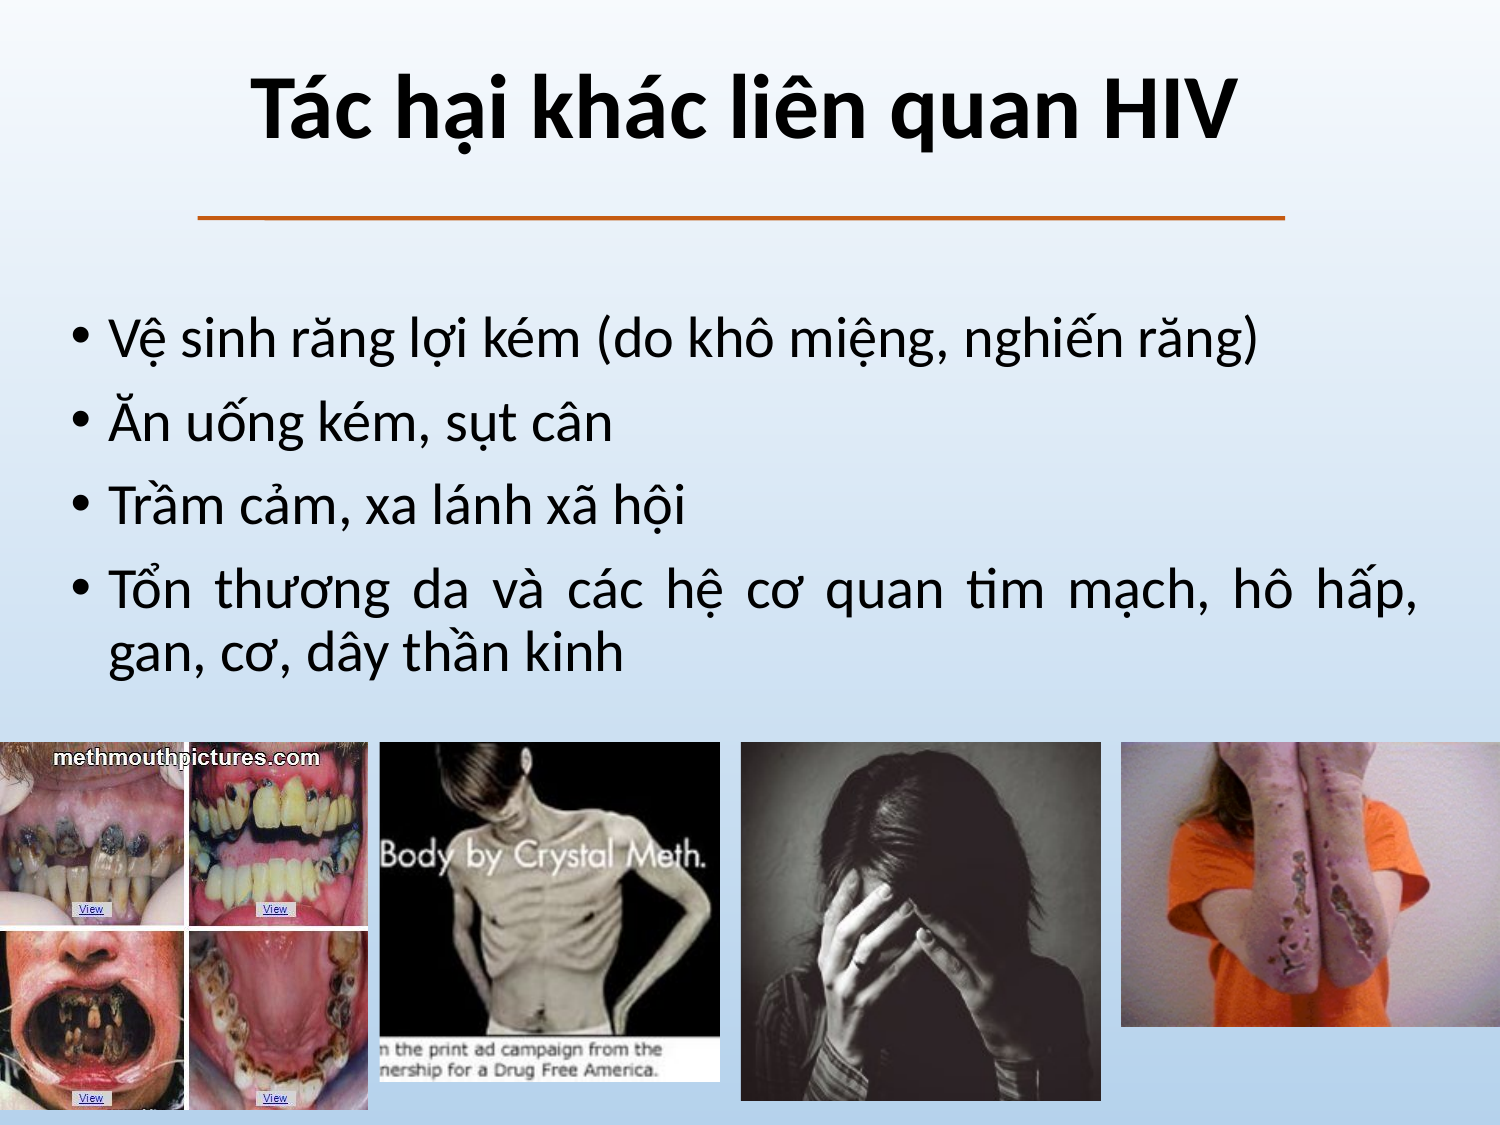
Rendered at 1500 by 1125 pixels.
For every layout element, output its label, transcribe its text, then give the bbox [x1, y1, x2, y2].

picture [1121, 742, 1500, 1027]
picture [379, 742, 720, 1082]
list Vệ sinh răng lợi kém (do khô miệng, nghiến răng) Ăn uống kém, sụt cân Trầm cảm, xa lánh xã hội Tổn thương da và các hệ cơ quan tim mạch, hô hấp, gan, cơ, dây thần kinh [55, 299, 1436, 1014]
picture [0, 742, 368, 1110]
picture [740, 742, 1101, 1101]
title Tác hại khác liên quan HIV [55, 0, 1436, 219]
